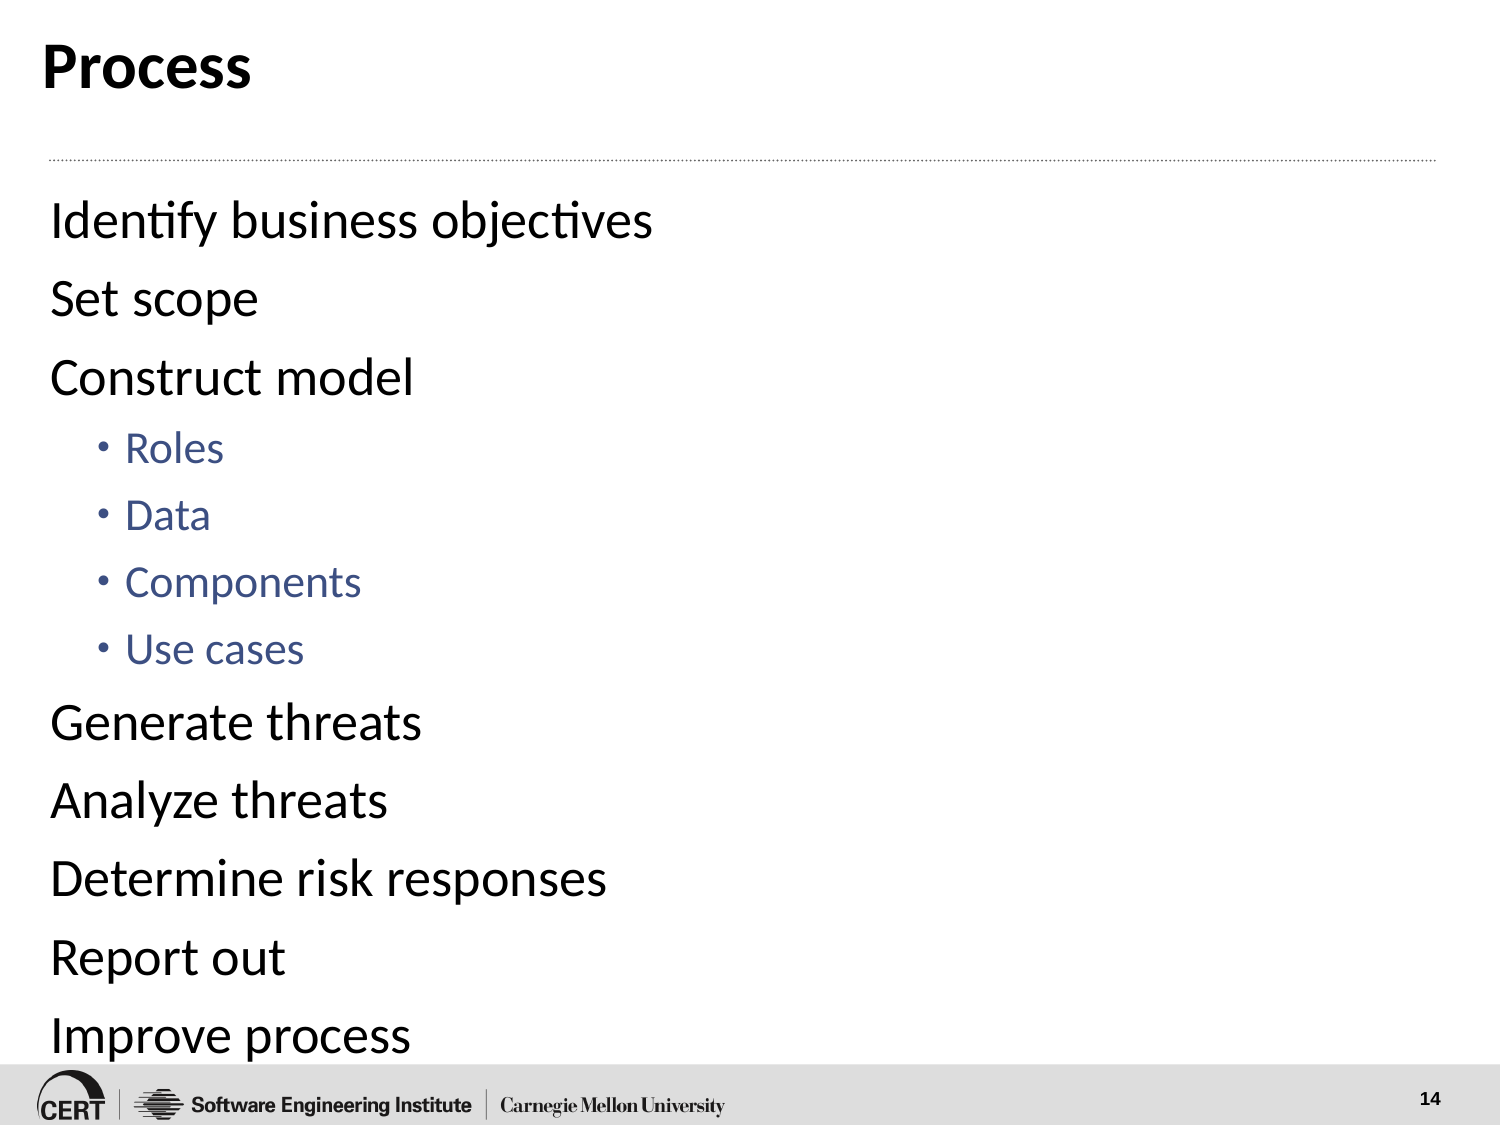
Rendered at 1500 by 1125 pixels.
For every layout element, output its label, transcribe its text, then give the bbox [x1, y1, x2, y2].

title Process [42, 37, 1434, 155]
list Identify business objectives Set scope Construct model Roles Data Components Use cases Generate threats Analyze threats Determine risk responses Report out Improve process [49, 187, 1438, 1001]
picture [37, 1069, 725, 1122]
